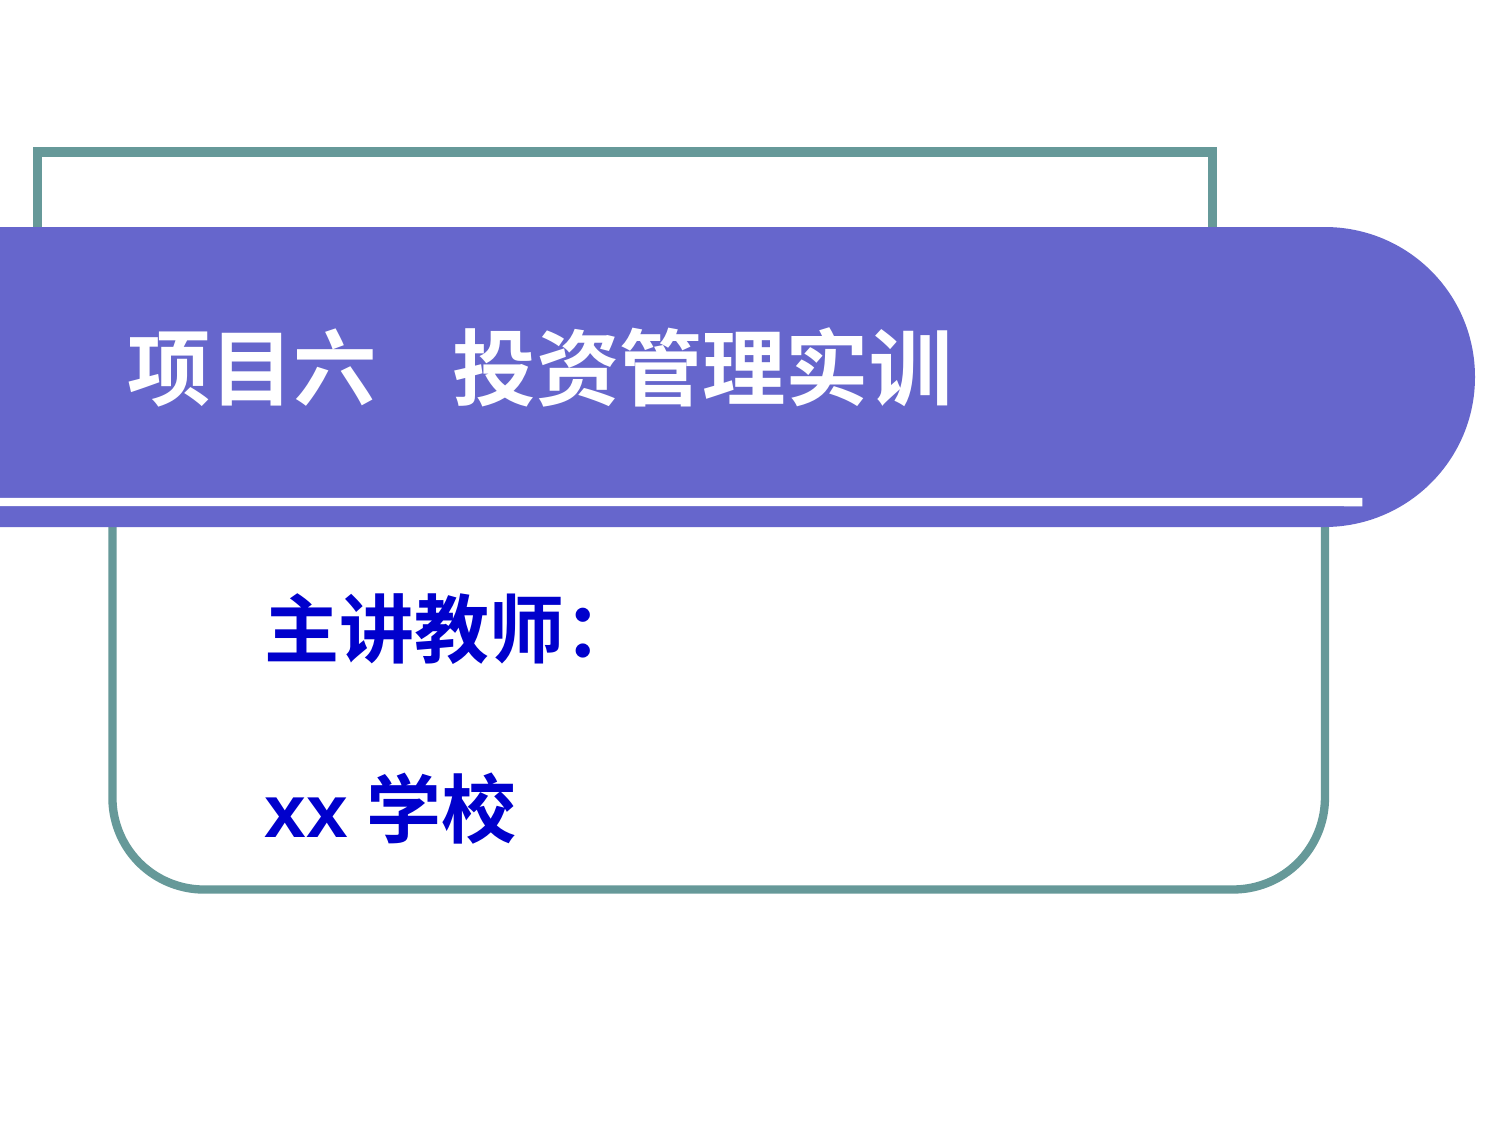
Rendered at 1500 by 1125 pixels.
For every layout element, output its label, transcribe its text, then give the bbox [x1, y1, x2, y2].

title 项目六 投资管理实训 [112, 233, 1363, 499]
text_box 主讲教师： xx学校 [249, 574, 1013, 860]
